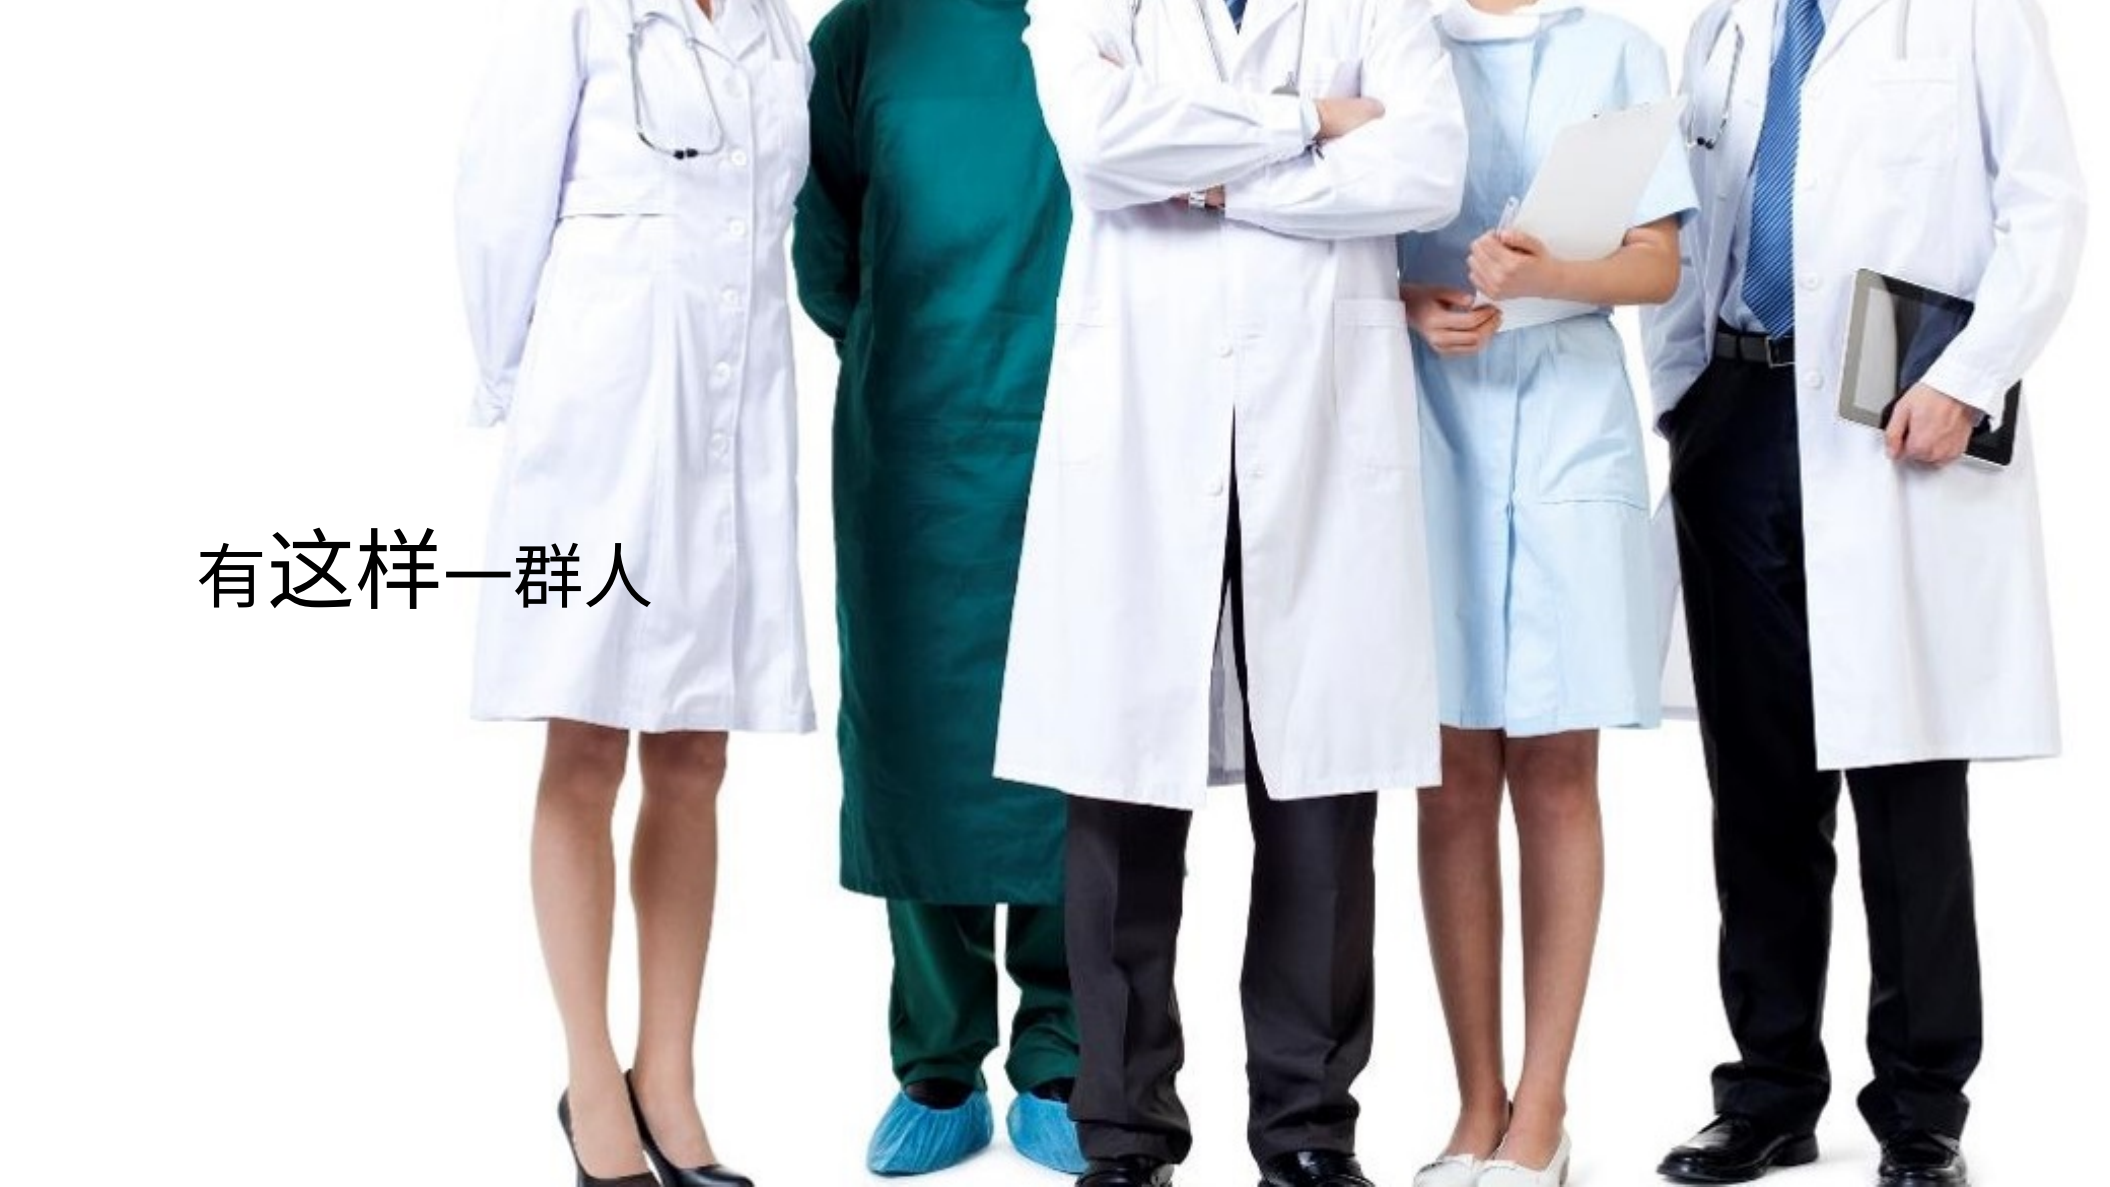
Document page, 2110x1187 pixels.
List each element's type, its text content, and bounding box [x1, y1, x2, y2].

text_box [0, 0, 2110, 1187]
text_box 有这样一群人 [95, 507, 669, 628]
